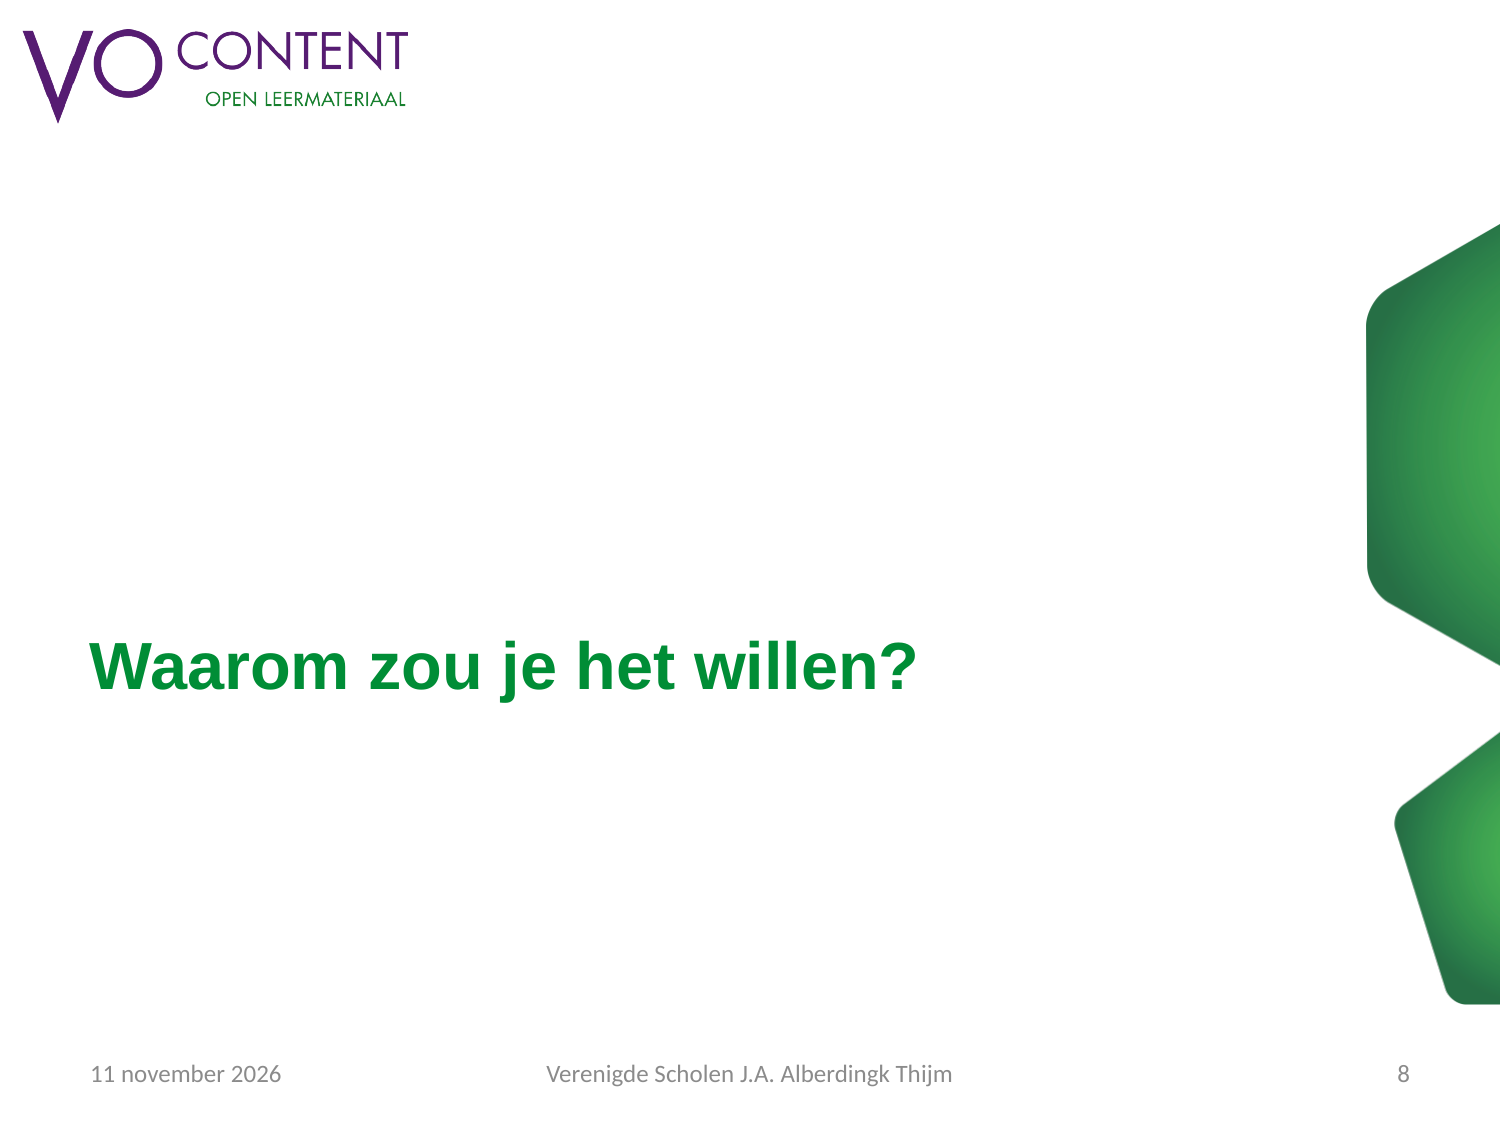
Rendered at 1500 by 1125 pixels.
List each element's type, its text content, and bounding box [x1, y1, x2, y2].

list Waarom zou je het willen? [75, 615, 1239, 947]
picture [22, 29, 408, 124]
footer Verenigde Scholen J.A. Alberdingk Thijm [512, 1042, 988, 1103]
picture [1366, 222, 1500, 1005]
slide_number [75, 1042, 425, 1103]
slide_number 8 [1074, 1042, 1425, 1103]
